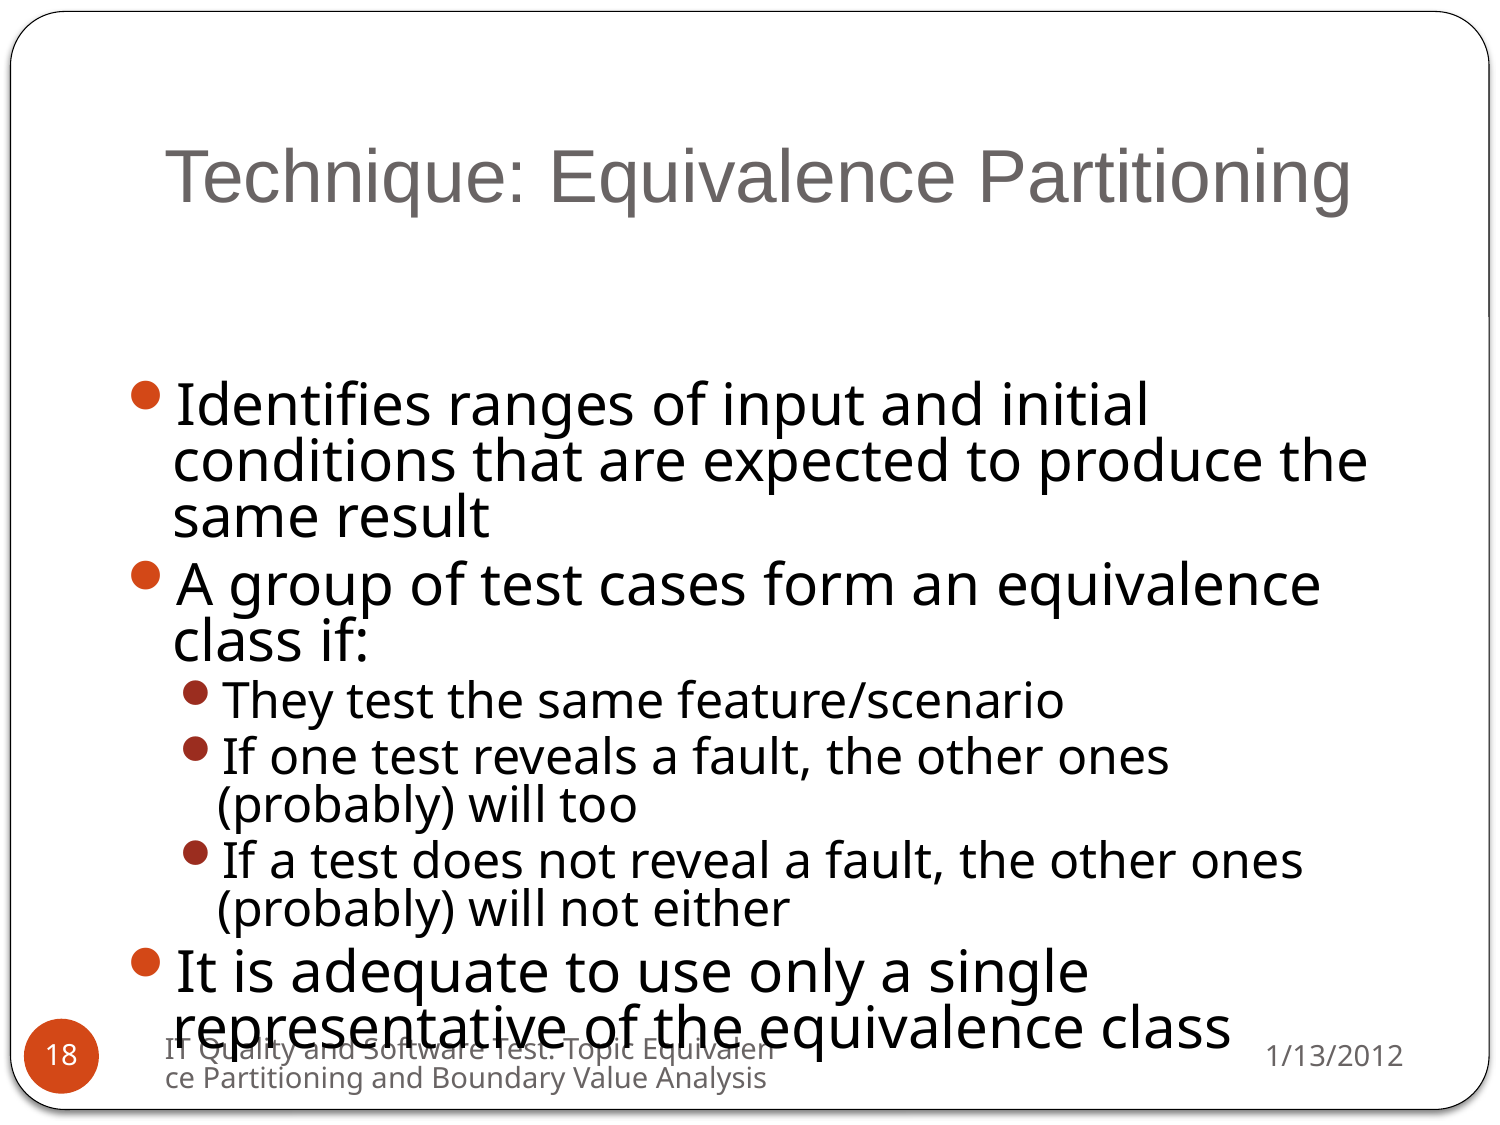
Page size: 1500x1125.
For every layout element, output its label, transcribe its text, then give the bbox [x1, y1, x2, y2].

list Identifies ranges of input and initial conditions that are expected to produce the same result A group of test cases form an equivalence class if: They test the same feature/scenario If one test reveals a fault, the other ones (probably) will too If a test does not reveal a fault, the other ones (probably) will not either It is adequate to use only a single representative of the equivalence class [112, 373, 1388, 1007]
slide_number 18 [23, 1018, 99, 1094]
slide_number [1012, 1015, 1419, 1094]
title Technique: Equivalence Partitioning [150, 45, 1425, 233]
footer IT Quality and Software Test. Topic Equivalence Partitioning and Boundary Value Analysis [150, 1012, 800, 1088]
